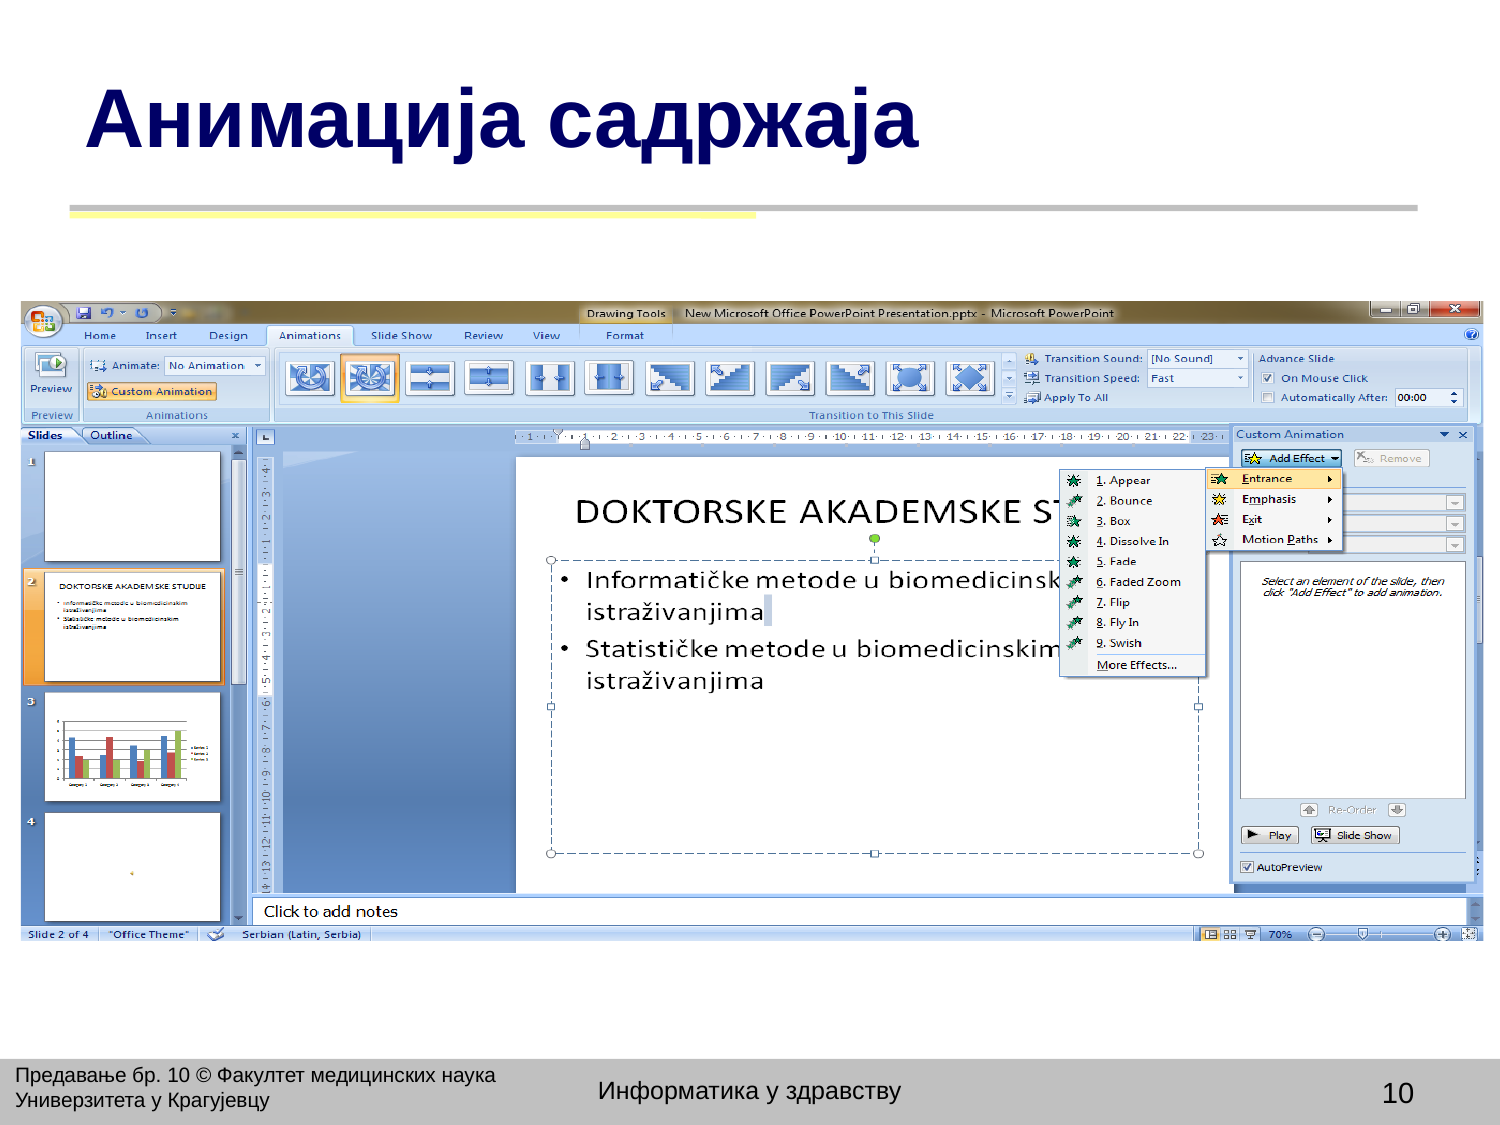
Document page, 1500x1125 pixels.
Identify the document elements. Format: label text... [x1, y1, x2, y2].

picture [20, 301, 1484, 941]
slide_number Предавање бр. 10 © Факултет медицинских наука Универзитета у Крагујевцу [0, 1053, 616, 1108]
title Анимација садржаја [69, 19, 1426, 208]
slide_number 10 [1079, 1066, 1430, 1125]
footer Информатика у здравству [512, 1066, 988, 1125]
